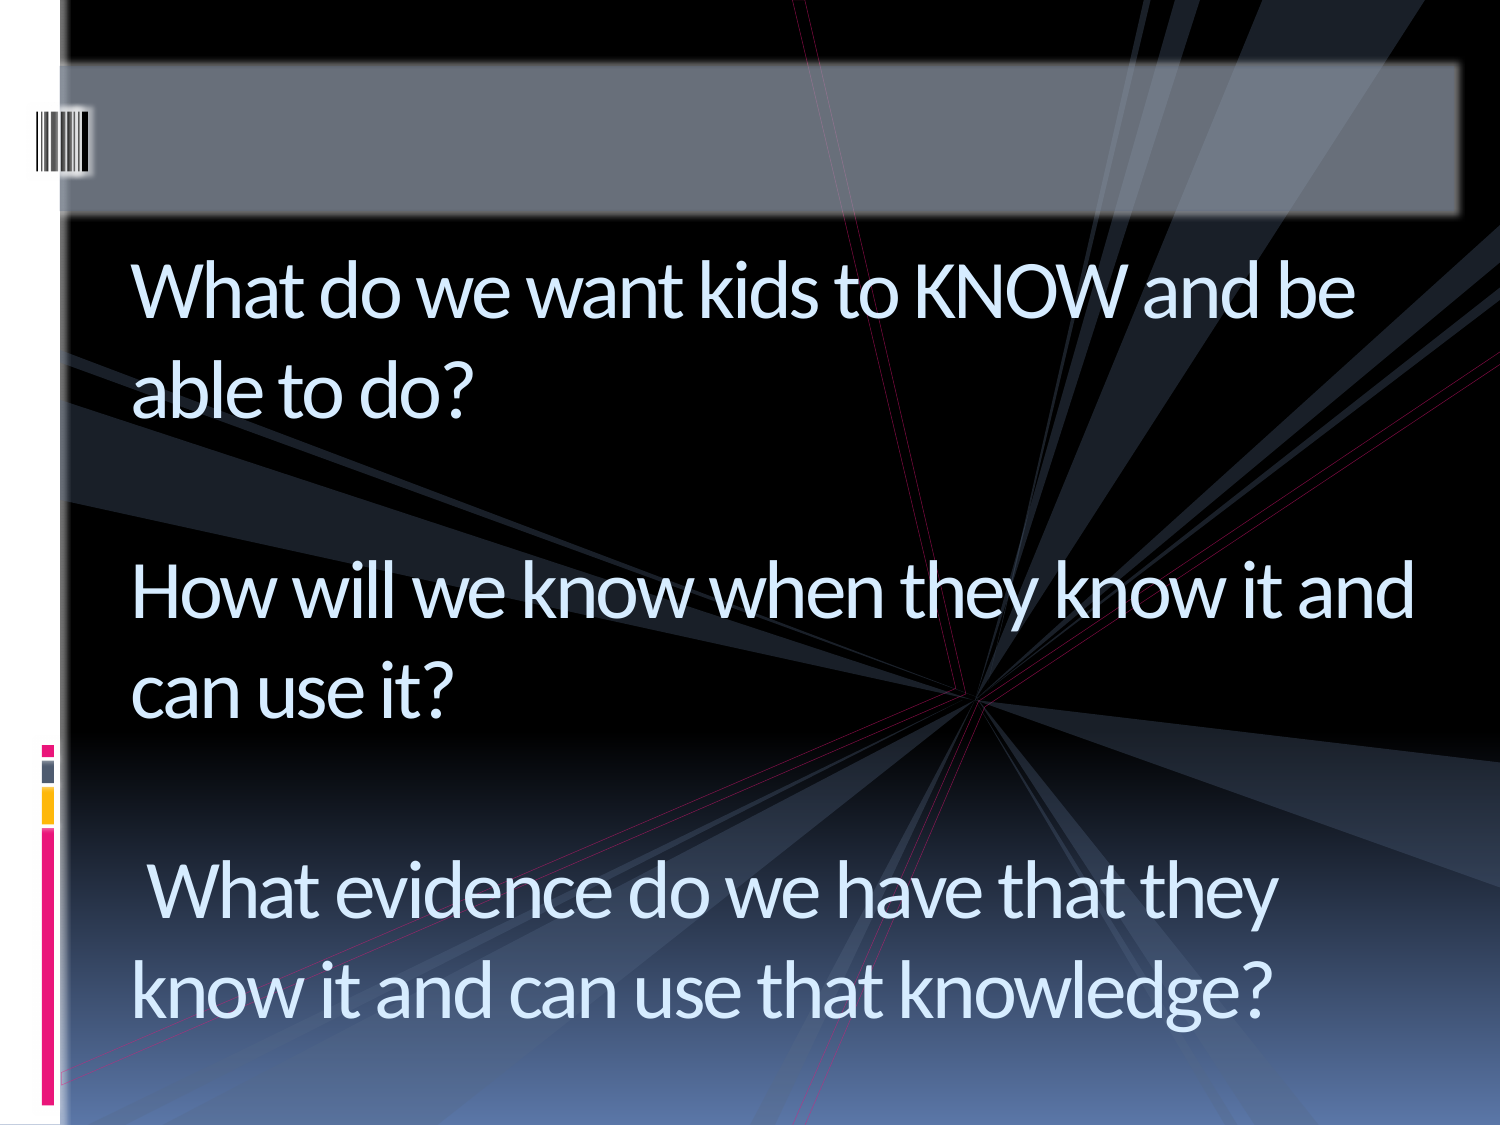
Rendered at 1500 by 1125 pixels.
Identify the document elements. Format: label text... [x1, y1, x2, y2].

title What do we want kids to KNOW and be able to do? How will we know when they know it and can use it? What evidence do we have that they know it and can use that knowledge? [115, 224, 1454, 1013]
